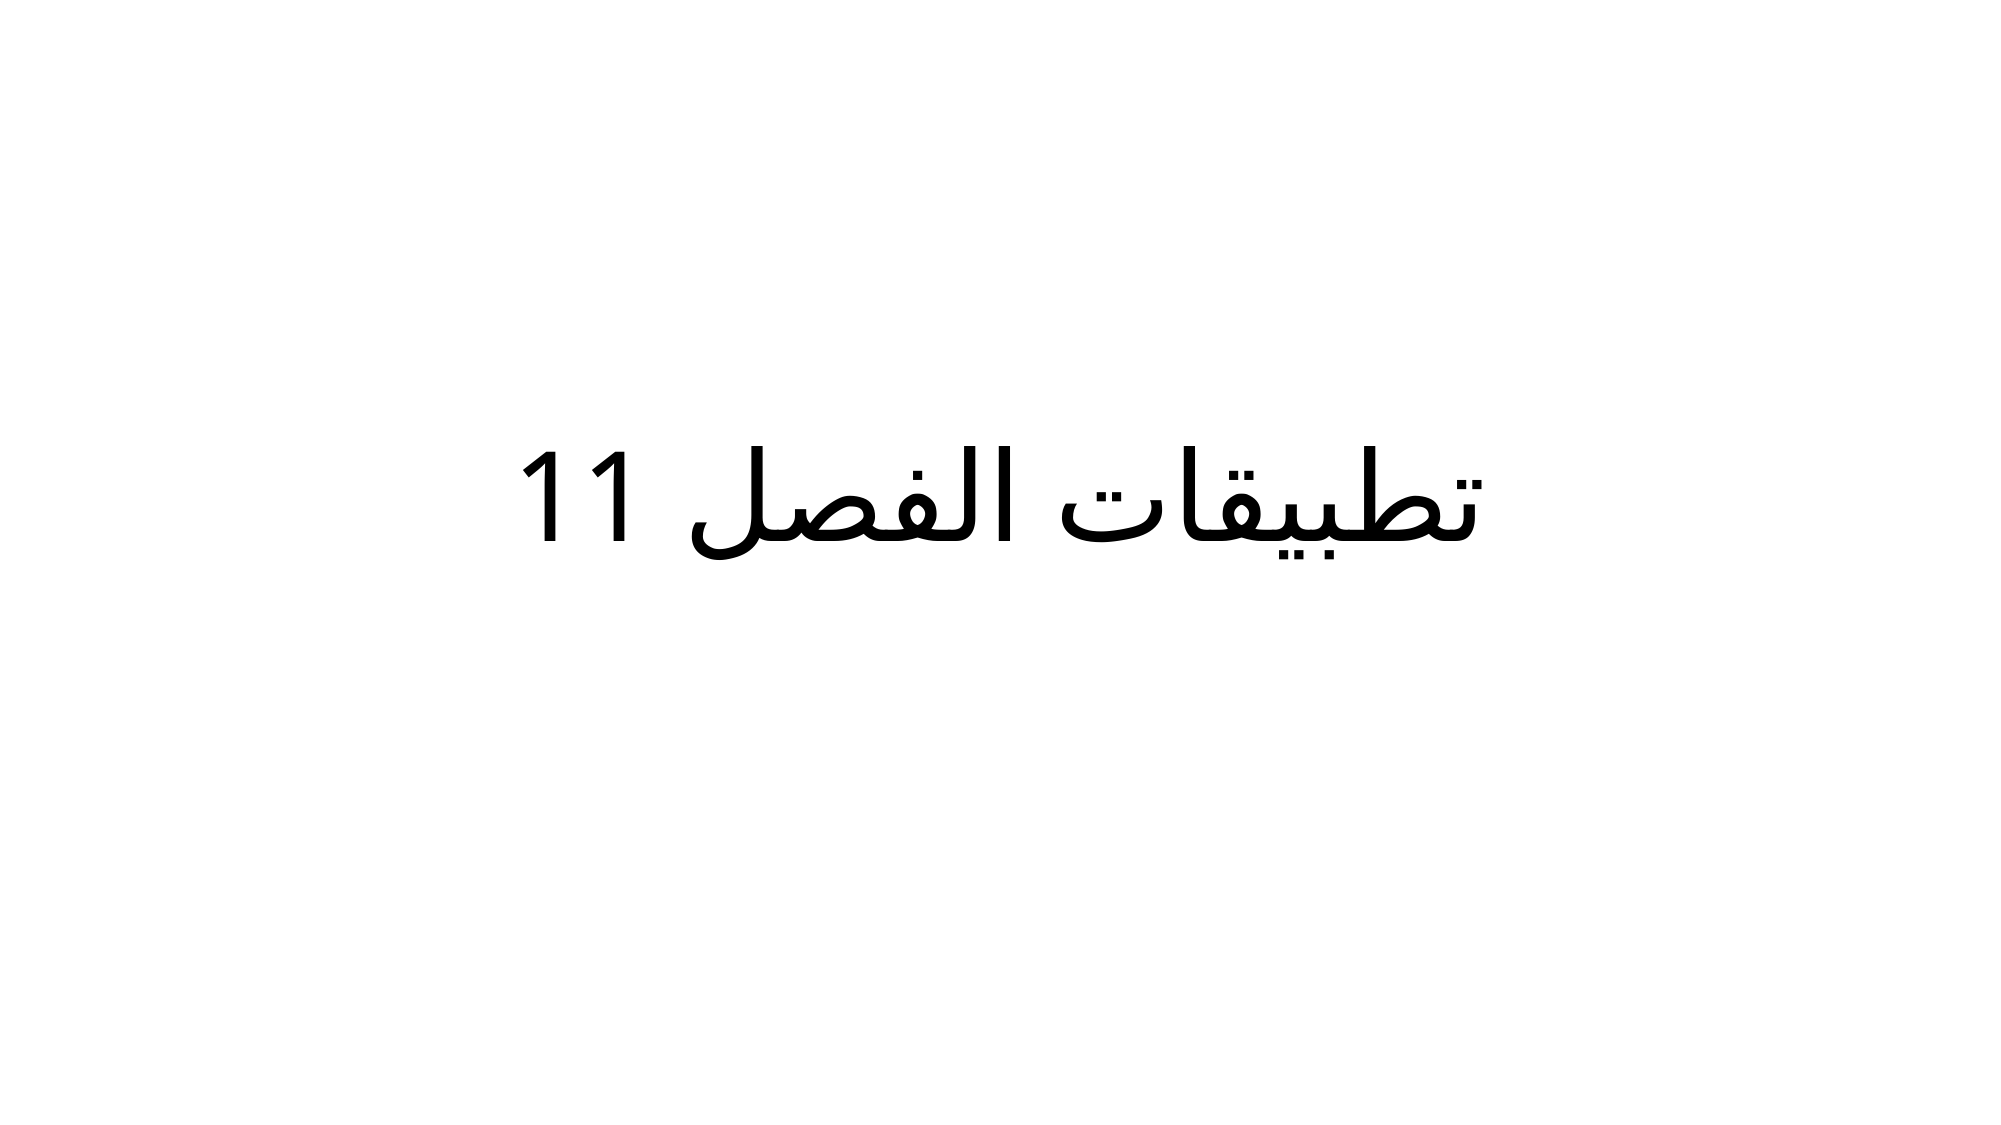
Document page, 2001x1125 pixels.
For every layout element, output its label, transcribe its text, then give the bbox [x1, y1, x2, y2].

title تطبيقات الفصل 11 [249, 184, 1750, 576]
